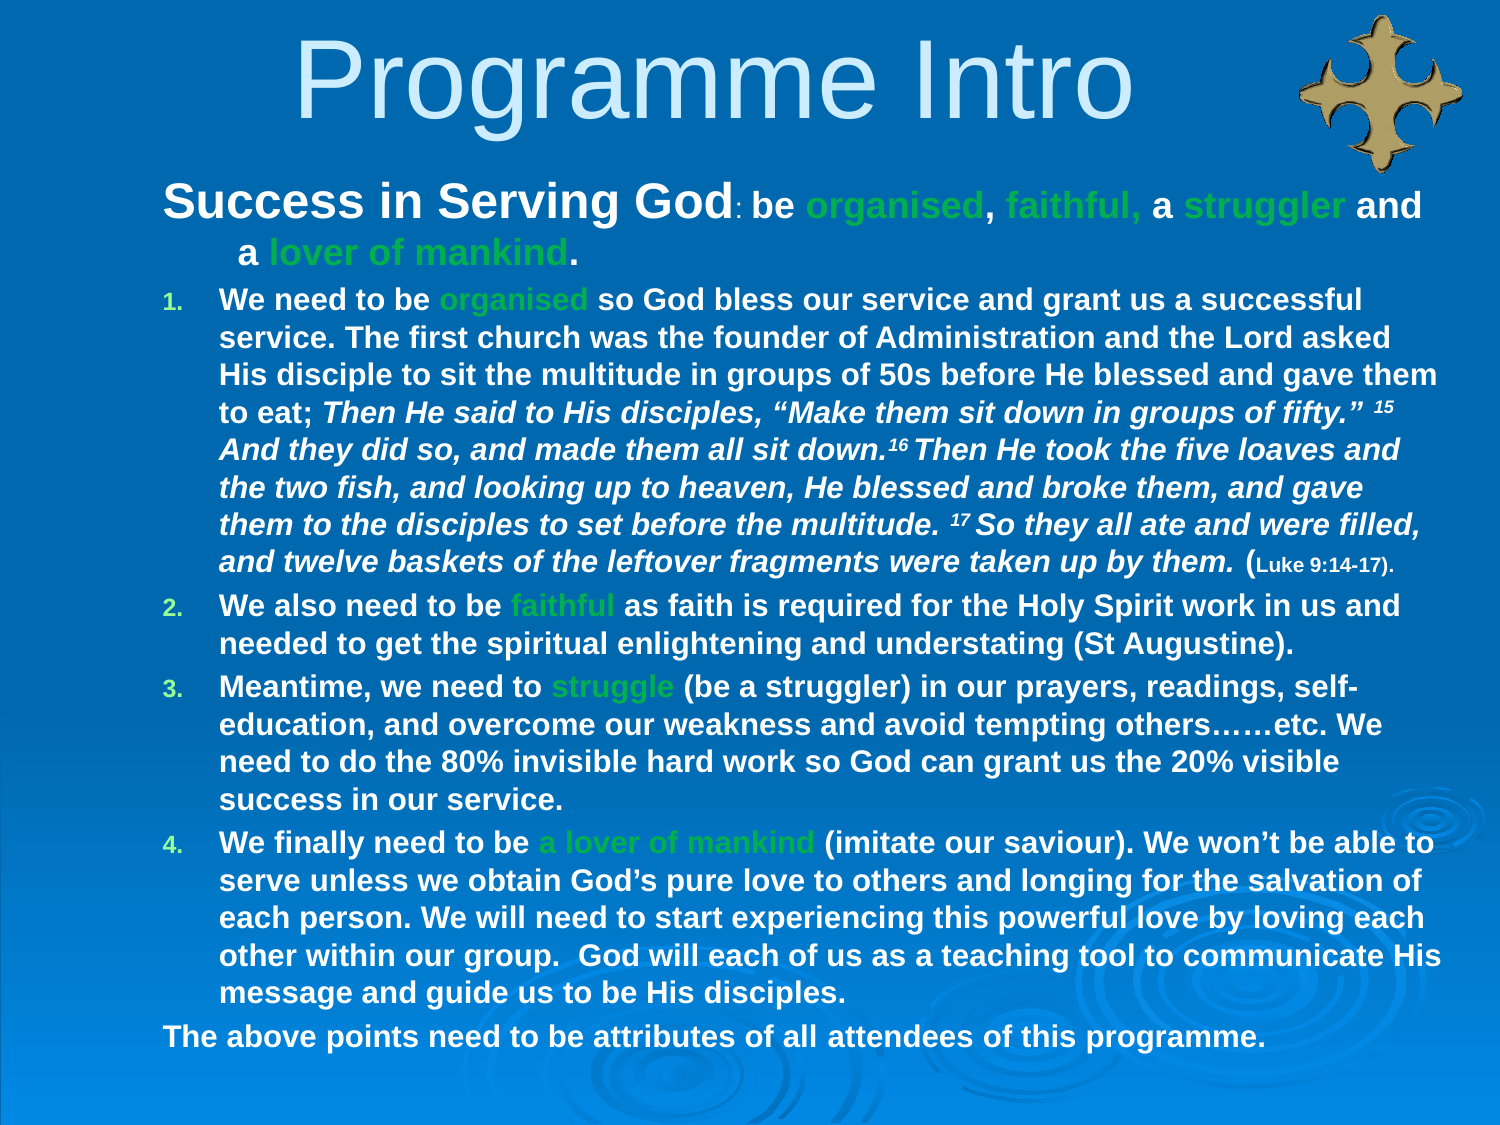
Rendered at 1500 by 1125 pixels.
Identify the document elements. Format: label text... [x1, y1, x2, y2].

picture [1293, 0, 1471, 188]
subtitle Success in Serving God: be organised, faithful, a struggler and a lover of mankind. We need to be organised so God bless our service and grant us a successful service. The first church was the founder of Administration and the Lord asked His disciple to sit the multitude in groups of 50s before He blessed and gave them to eat; Then He said to His disciples, “Make them sit down in groups of fifty.” 15 And they did so, and made them all sit down.16 Then He took the five loaves and the two fish, and looking up to heaven, He blessed and broke them, and gave them to the disciples to set before the multitude. 17 So they all ate and were filled, and twelve baskets of the leftover fragments were taken up by them. (Luke 9:14-17). We also need to be faithful as faith is required for the Holy Spirit work in us and needed to get the spiritual enlightening and understating (St Augustine). Meantime, we need to struggle (be a struggler) in our prayers, readings, self-education, and overcome our weakness and avoid tempting others……etc. We need to do the 80% invisible hard work so God can grant us the 20% visible success in our service. We finally need to be a lover of mankind (imitate our saviour). We won’t be able to serve unless we obtain God’s pure love to others and longing for the salvation of each person. We will need to start experiencing this powerful love by loving each other within our group. God will each of us as a teaching tool to communicate His message and guide us to be His disciples. The above points need to be attributes of all attendees of this programme. [147, 160, 1459, 1125]
title Programme Intro [76, 0, 1290, 150]
